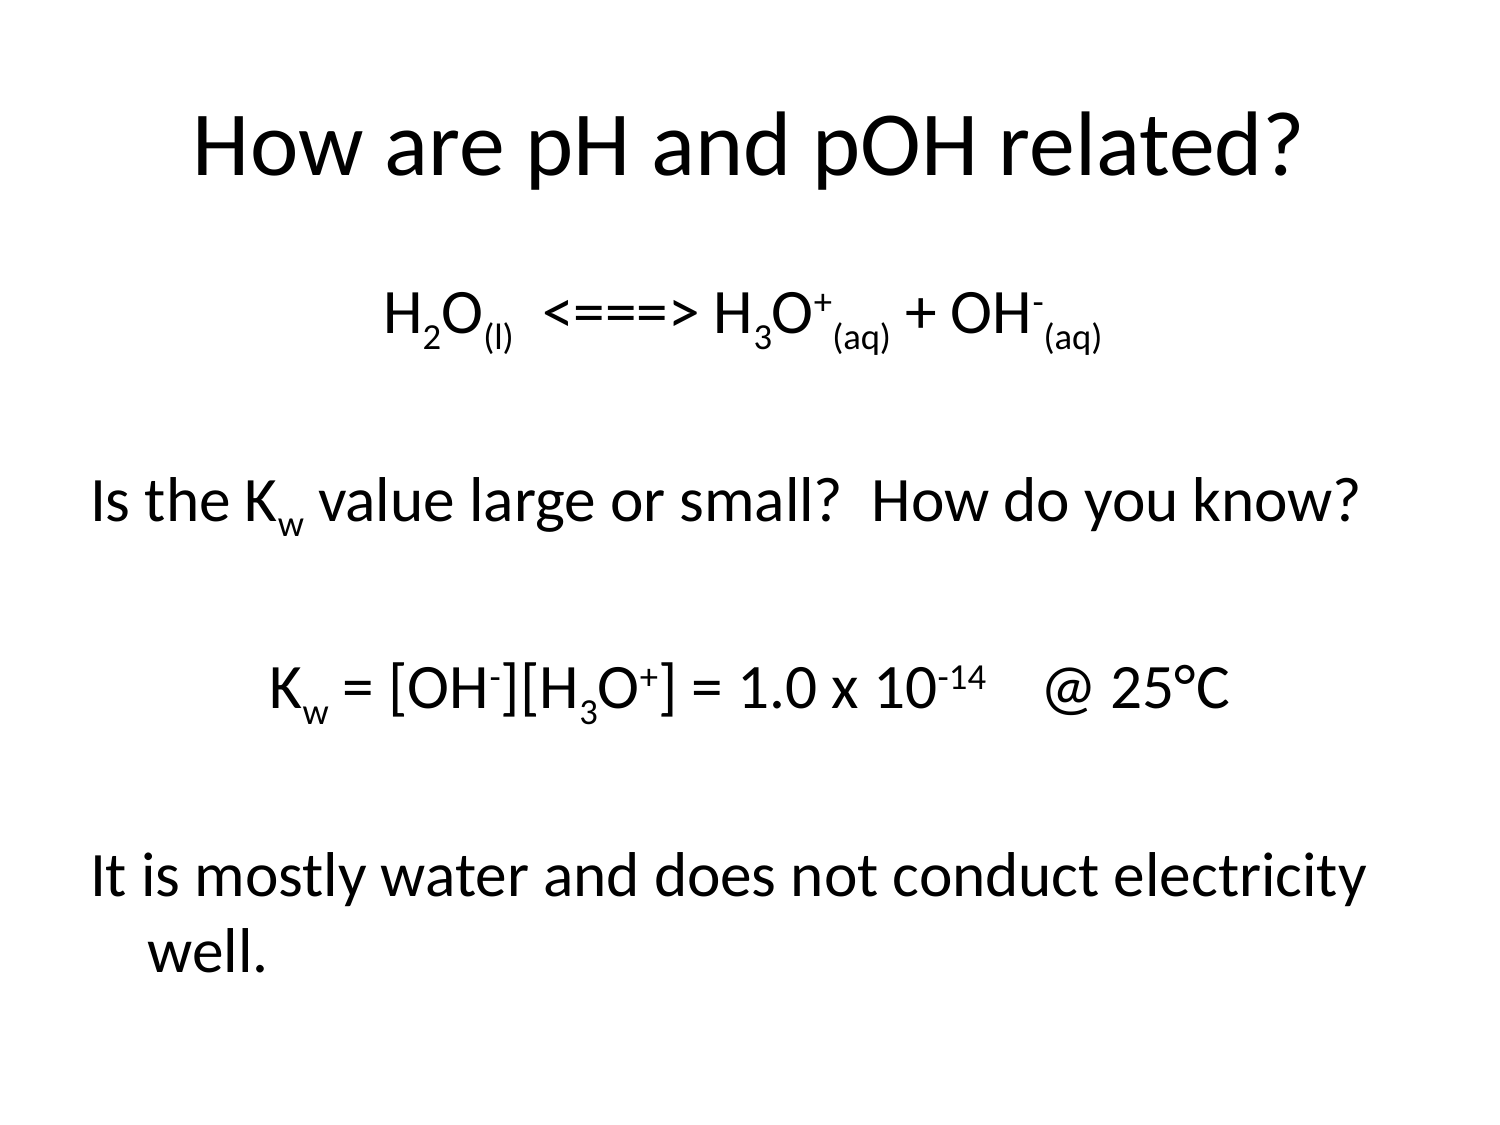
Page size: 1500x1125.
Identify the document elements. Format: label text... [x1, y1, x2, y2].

list H2O(l) <===> H3O+(aq) + OH-(aq) Is the Kw value large or small? How do you know? Kw = [OH-][H3O+] = 1.0 x 10-14 @ 25°C It is mostly water and does not conduct electricity well. [75, 262, 1425, 1005]
title How are pH and pOH related? [75, 45, 1425, 233]
